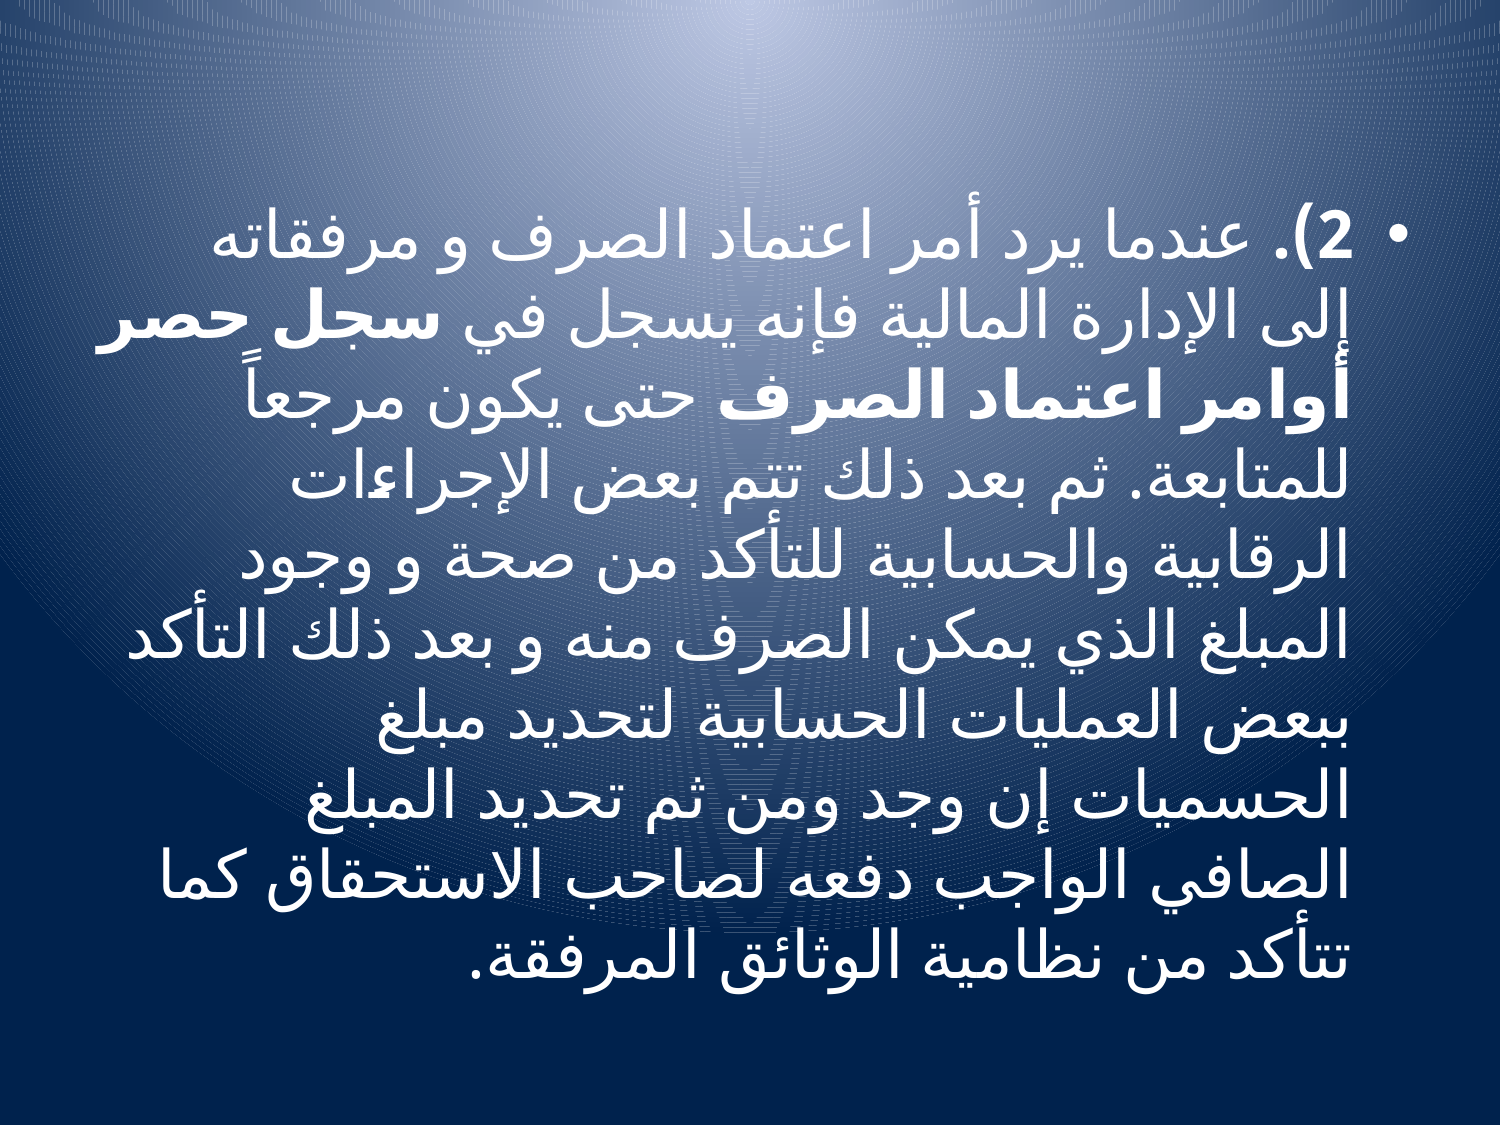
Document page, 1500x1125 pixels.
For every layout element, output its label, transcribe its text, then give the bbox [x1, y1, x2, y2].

list 2). عندما يرد أمر اعتماد الصرف و مرفقاته إلى الإدارة المالية فإنه يسجل في سجل حصر أوامر اعتماد الصرف حتى يكون مرجعاً للمتابعة. ثم بعد ذلك تتم بعض الإجراءات الرقابية والحسابية للتأكد من صحة و وجود المبلغ الذي يمكن الصرف منه و بعد ذلك التأكد ببعض العمليات الحسابية لتحديد مبلغ الحسميات إن وجد ومن ثم تحديد المبلغ الصافي الواجب دفعه لصاحب الاستحقاق كما تتأكد من نظامية الوثائق المرفقة. [75, 184, 1425, 1005]
